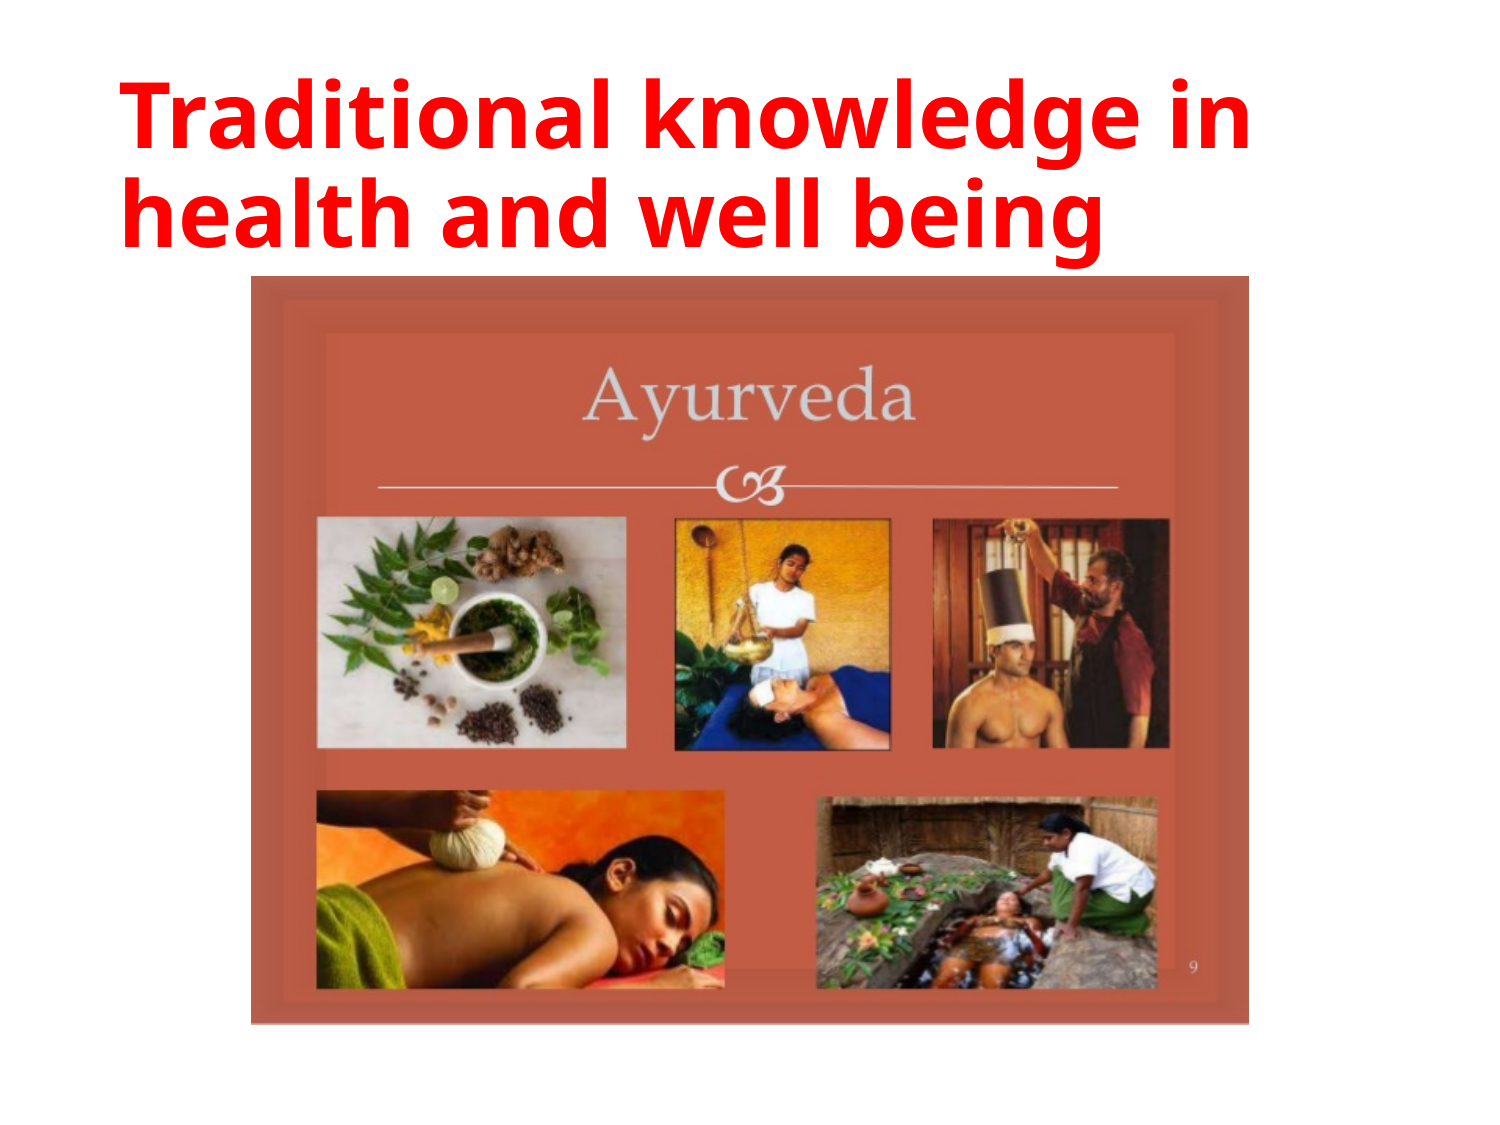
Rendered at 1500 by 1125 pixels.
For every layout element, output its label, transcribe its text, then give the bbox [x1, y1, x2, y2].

title Traditional knowledge in health and well being [103, 59, 1397, 278]
picture [250, 275, 1249, 1026]
